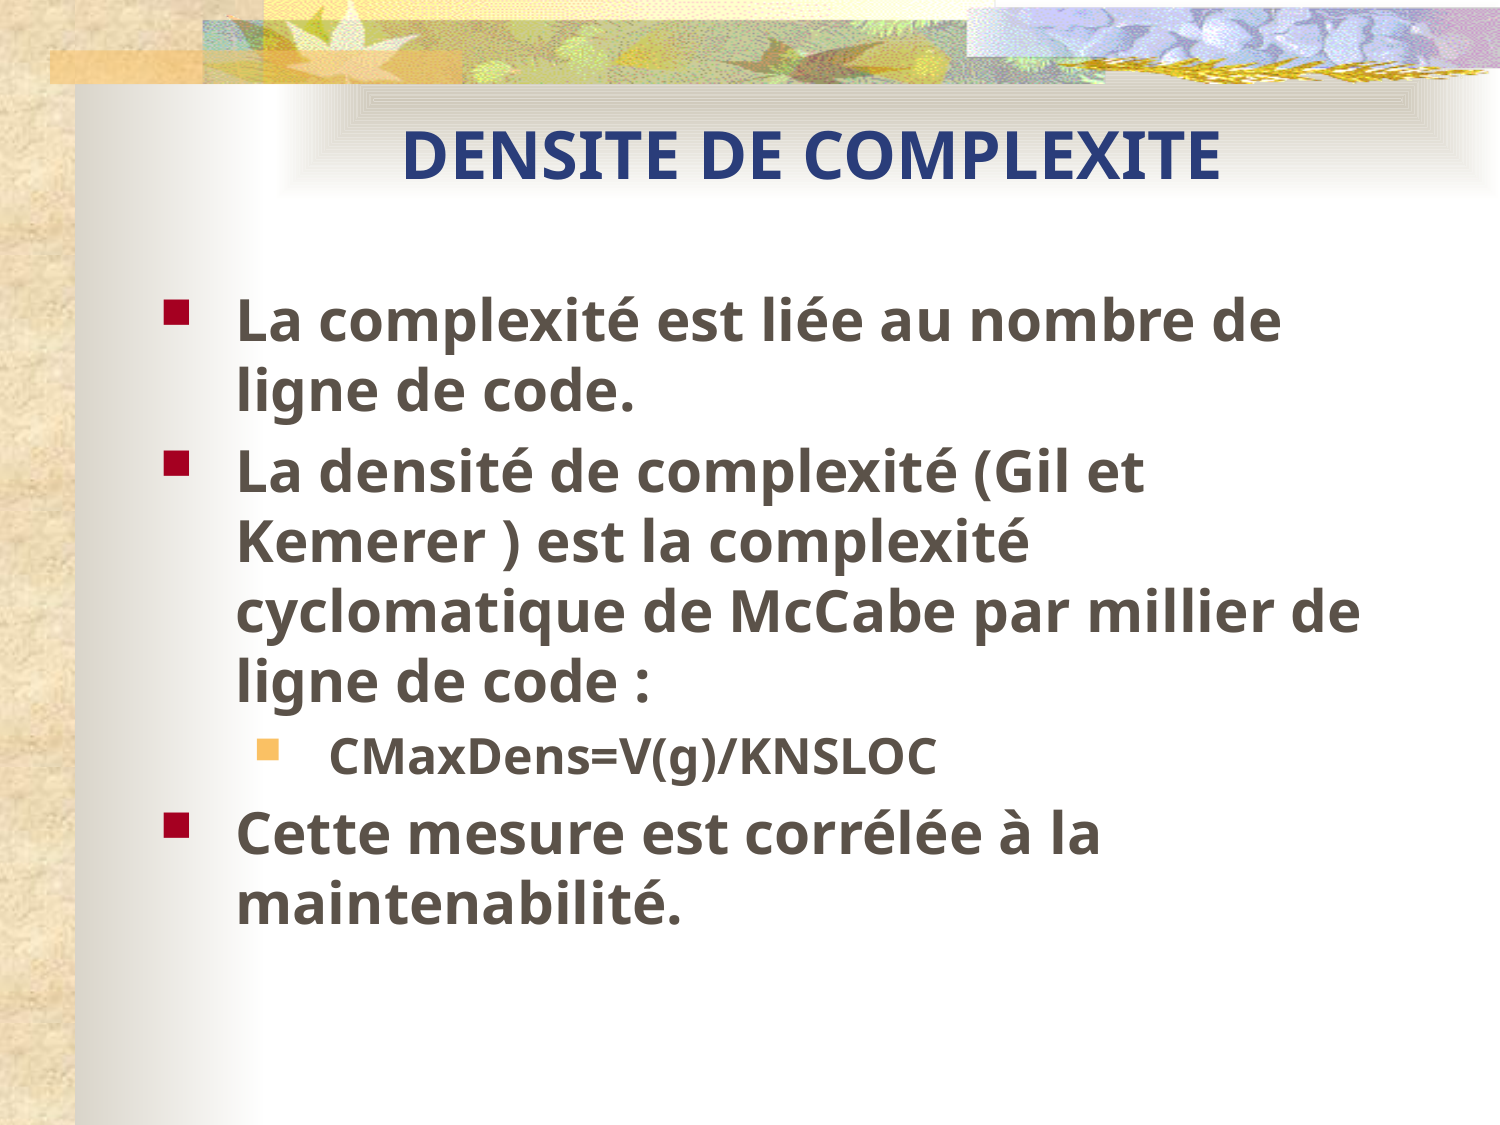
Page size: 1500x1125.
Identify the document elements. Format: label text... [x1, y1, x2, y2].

list La complexité est liée au nombre de ligne de code. La densité de complexité (Gil et Kemerer ) est la complexité cyclomatique de McCabe par millier de ligne de code : CMaxDens=V(g)/KNSLOC Cette mesure est corrélée à la maintenabilité. [145, 275, 1421, 951]
picture [0, 0, 1500, 1125]
title DENSITE DE COMPLEXITE [174, 111, 1451, 201]
